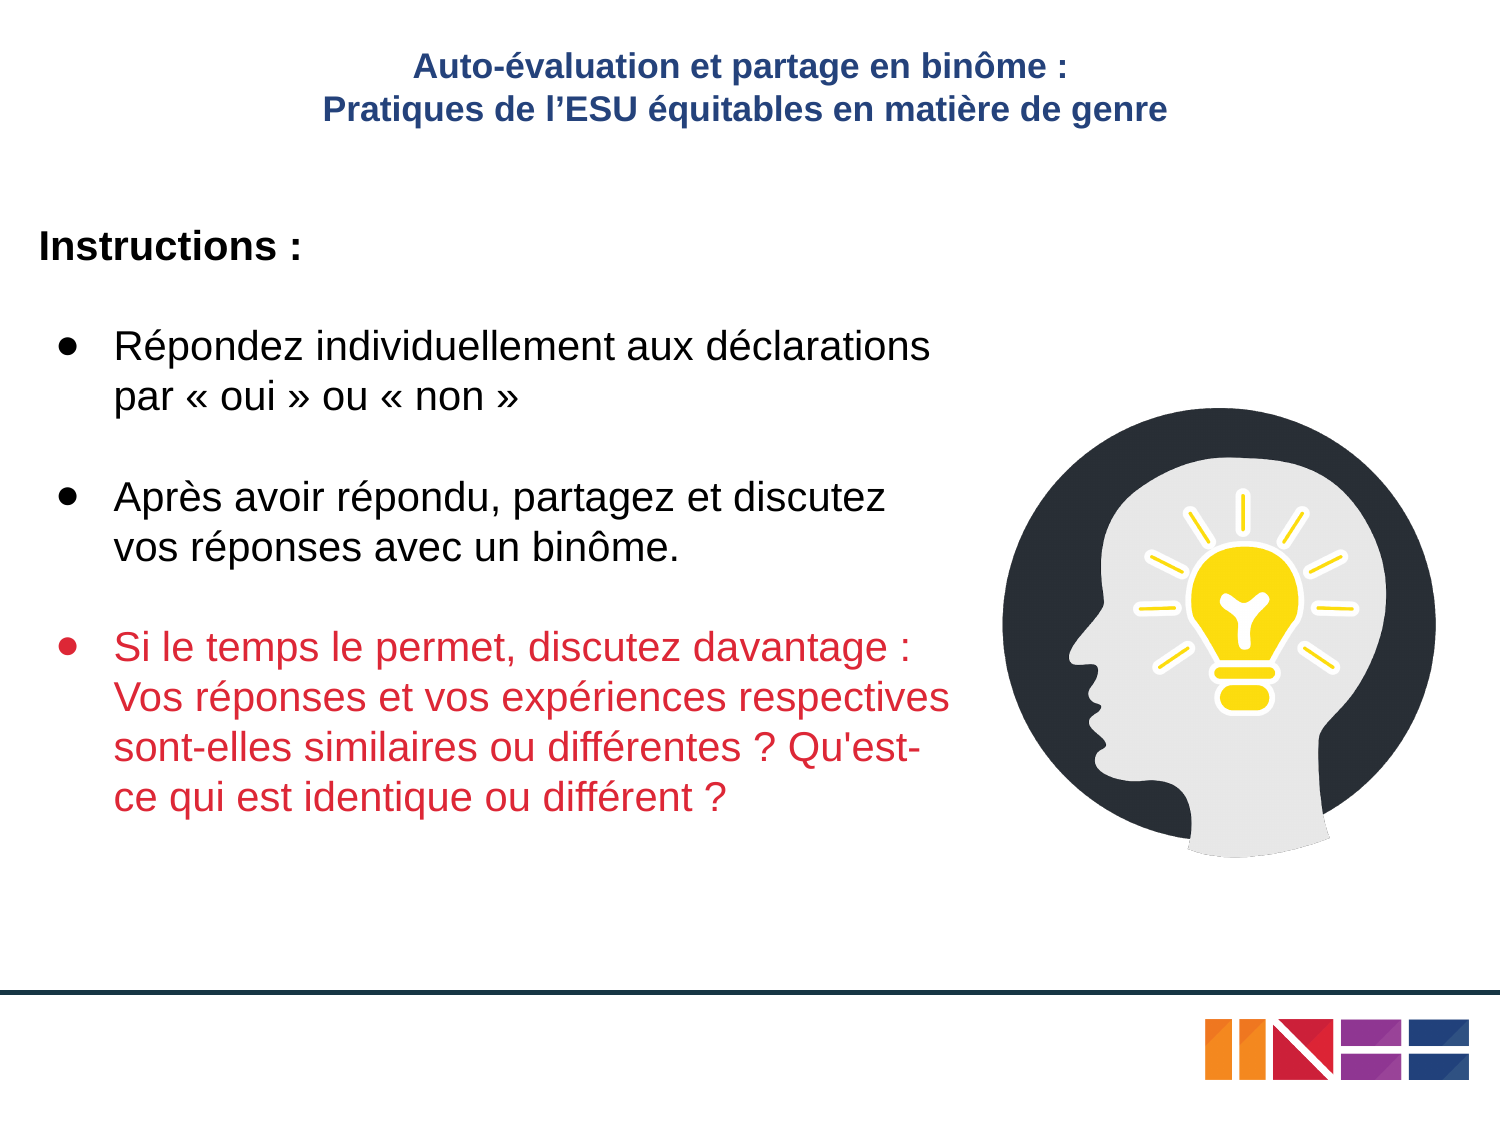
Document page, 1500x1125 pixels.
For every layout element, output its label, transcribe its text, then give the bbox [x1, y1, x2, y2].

picture [958, 317, 1481, 1013]
picture [1205, 1019, 1469, 1080]
title Auto-évaluation et partage en binôme : Pratiques de l’ESU équitables en matière de genre [23, 28, 1468, 145]
list Instructions : Répondez individuellement aux déclarations par « oui » ou « non » Après avoir répondu, partagez et discutez vos réponses avec un binôme. Si le temps le permet, discutez davantage : Vos réponses et vos expériences respectives sont-elles similaires ou différentes ? Qu'est-ce qui est identique ou différent ? [23, 203, 978, 935]
